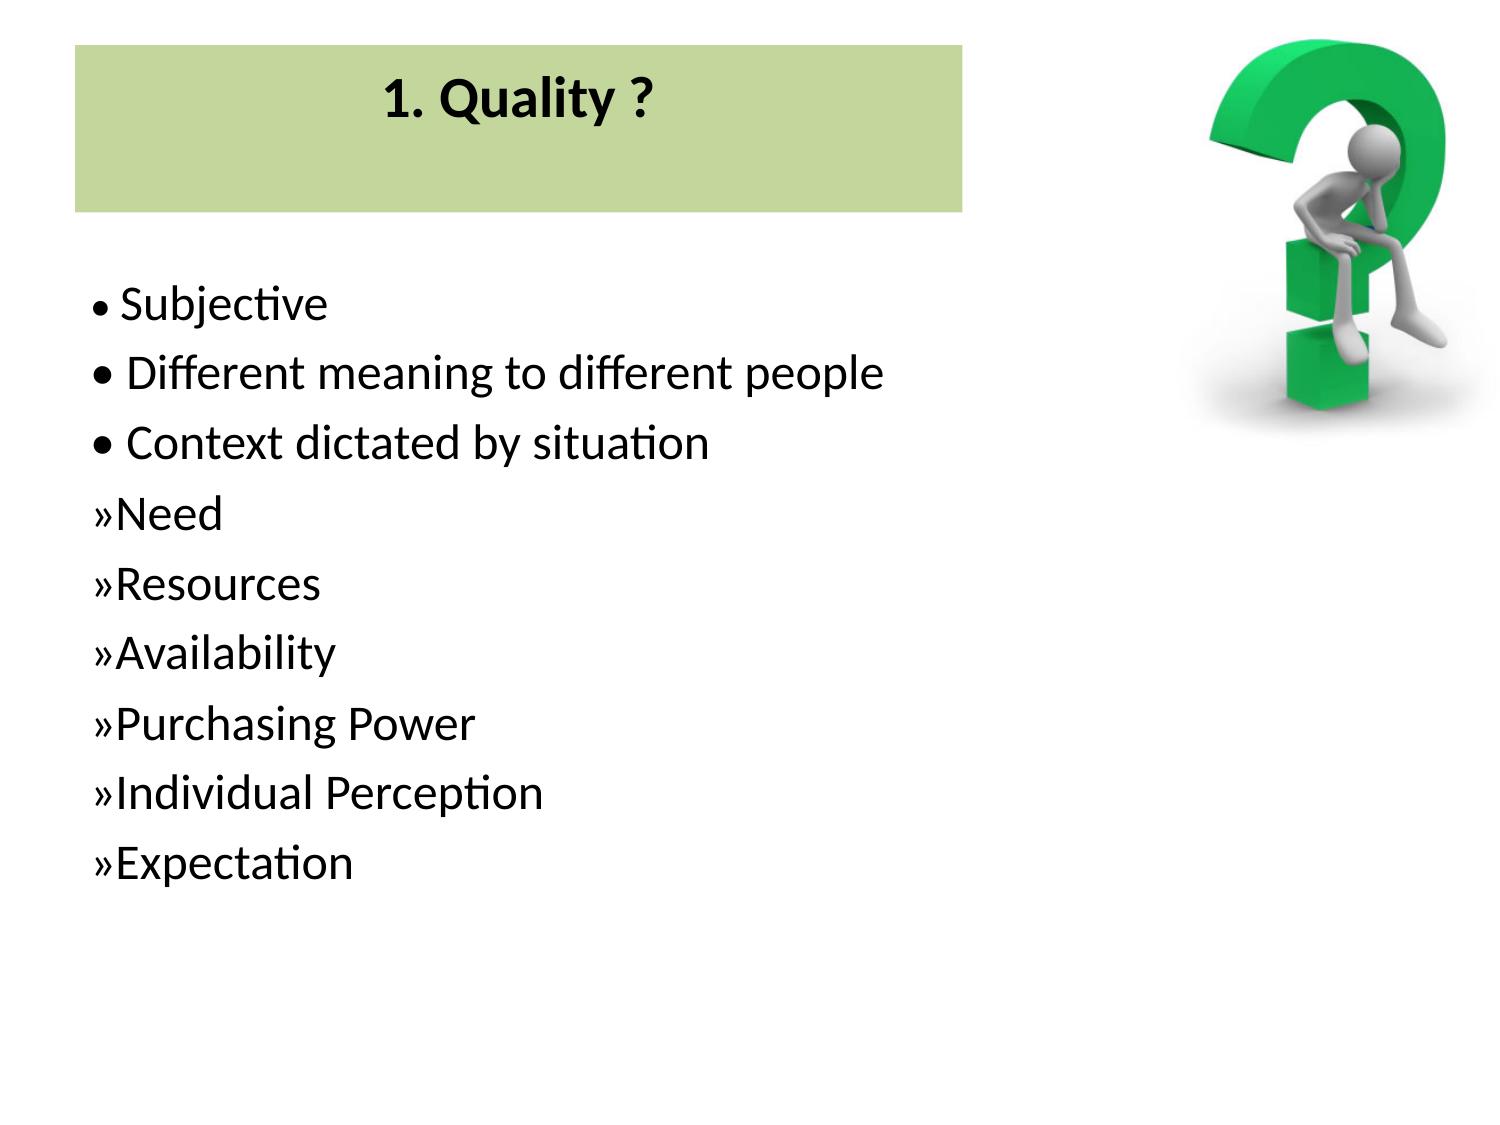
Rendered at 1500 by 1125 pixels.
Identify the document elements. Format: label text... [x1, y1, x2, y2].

list • Subjective • Different meaning to different people • Context dictated by situation »Need »Resources »Availability »Purchasing Power »Individual Perception »Expectation [75, 262, 1425, 1005]
title 1. Quality ? [75, 45, 963, 213]
picture [1174, 37, 1500, 446]
